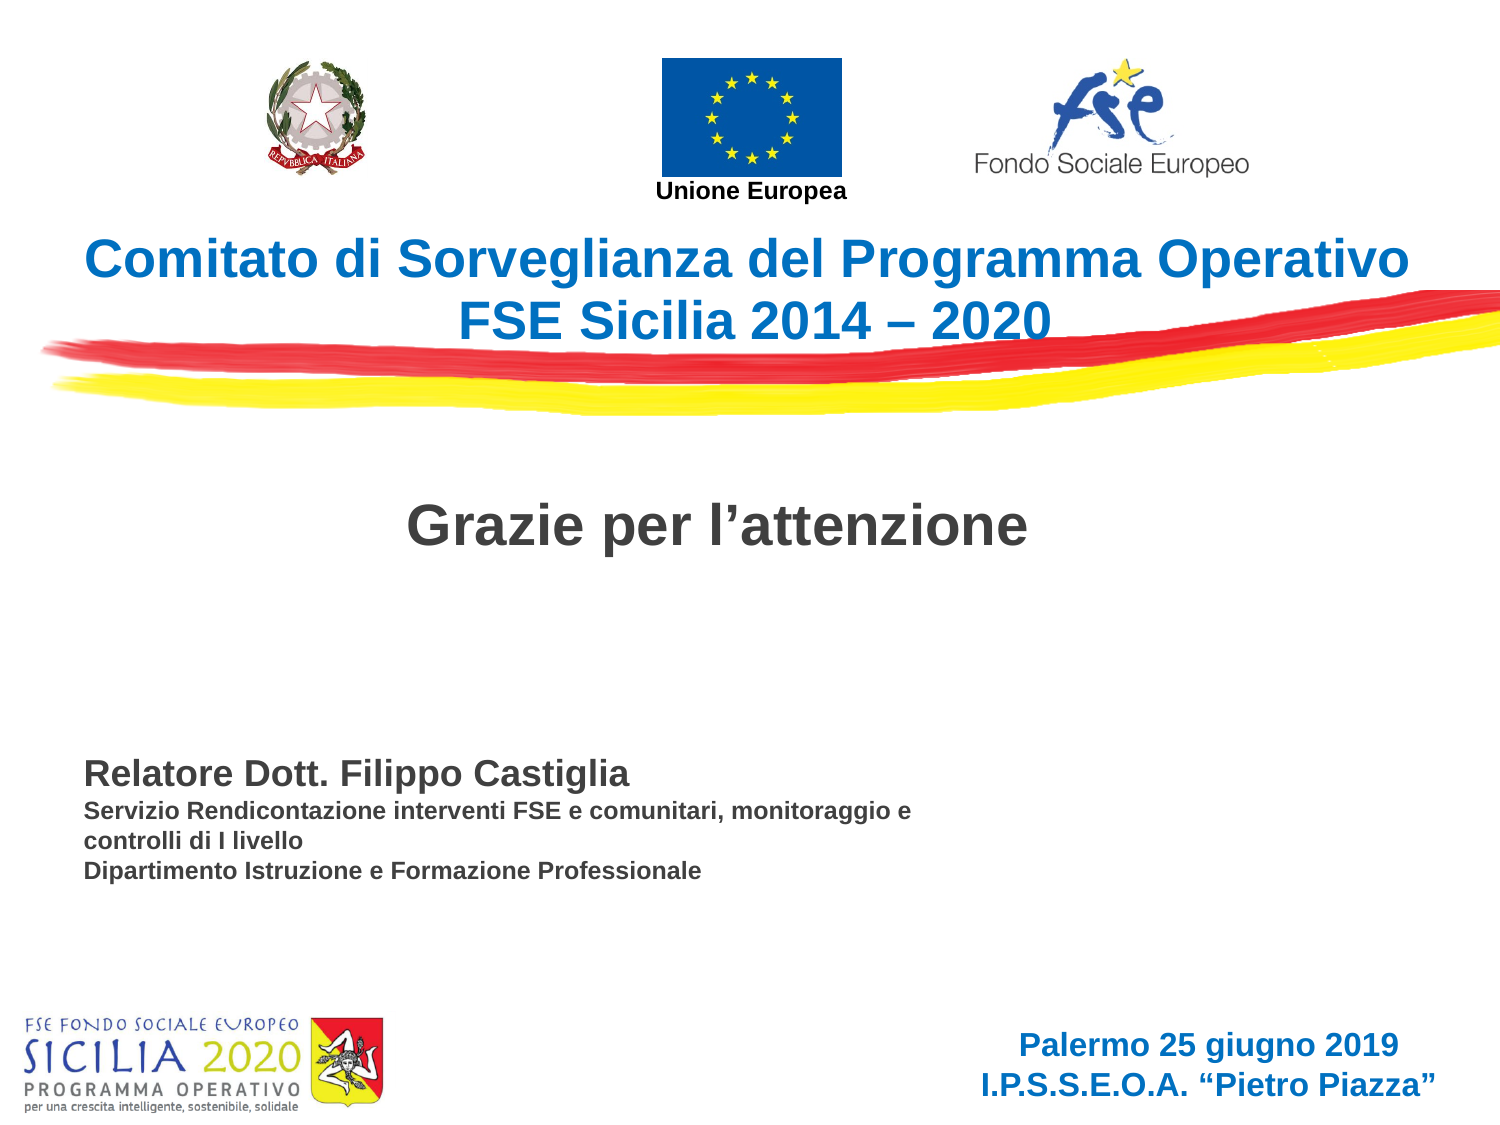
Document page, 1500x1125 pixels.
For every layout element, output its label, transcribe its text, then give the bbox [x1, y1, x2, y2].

picture [20, 1011, 396, 1115]
text_box Comitato di Sorveglianza del Programma Operativo FSE Sicilia 2014 – 2020 [41, 160, 1471, 289]
text_box Palermo 25 giugno 2019 I.P.S.S.E.O.A. “Pietro Piazza” [940, 1015, 1478, 1111]
text_box Grazie per l’attenzione [265, 479, 1187, 625]
picture [0, 290, 1500, 421]
text_box Relatore Dott. Filippo Castiglia Servizio Rendicontazione interventi FSE e comunitari, monitoraggio e controlli di I livello Dipartimento Istruzione e Formazione Professionale [68, 741, 936, 892]
picture [229, 54, 1261, 231]
